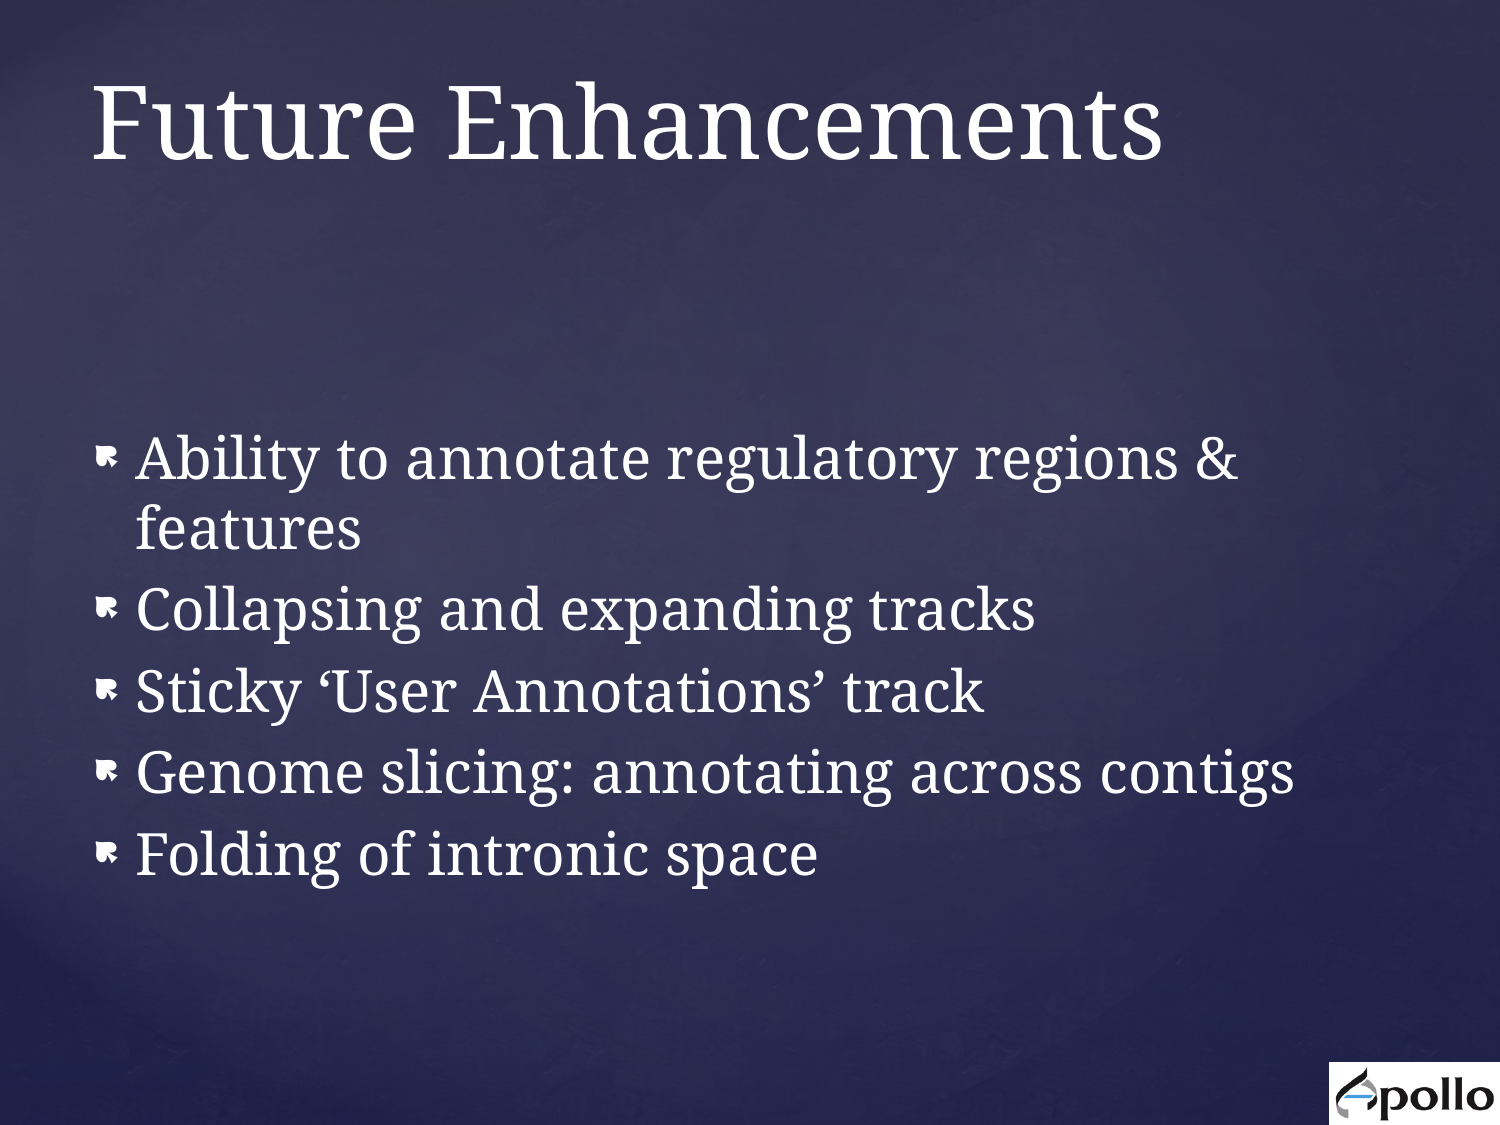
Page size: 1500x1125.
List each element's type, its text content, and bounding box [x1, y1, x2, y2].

list Ability to annotate regulatory regions & features Collapsing and expanding tracks Sticky ‘User Annotations’ track Genome slicing: annotating across contigs Folding of intronic space [75, 277, 1430, 1031]
picture [1328, 1062, 1500, 1125]
title Future Enhancements [75, 37, 1313, 188]
